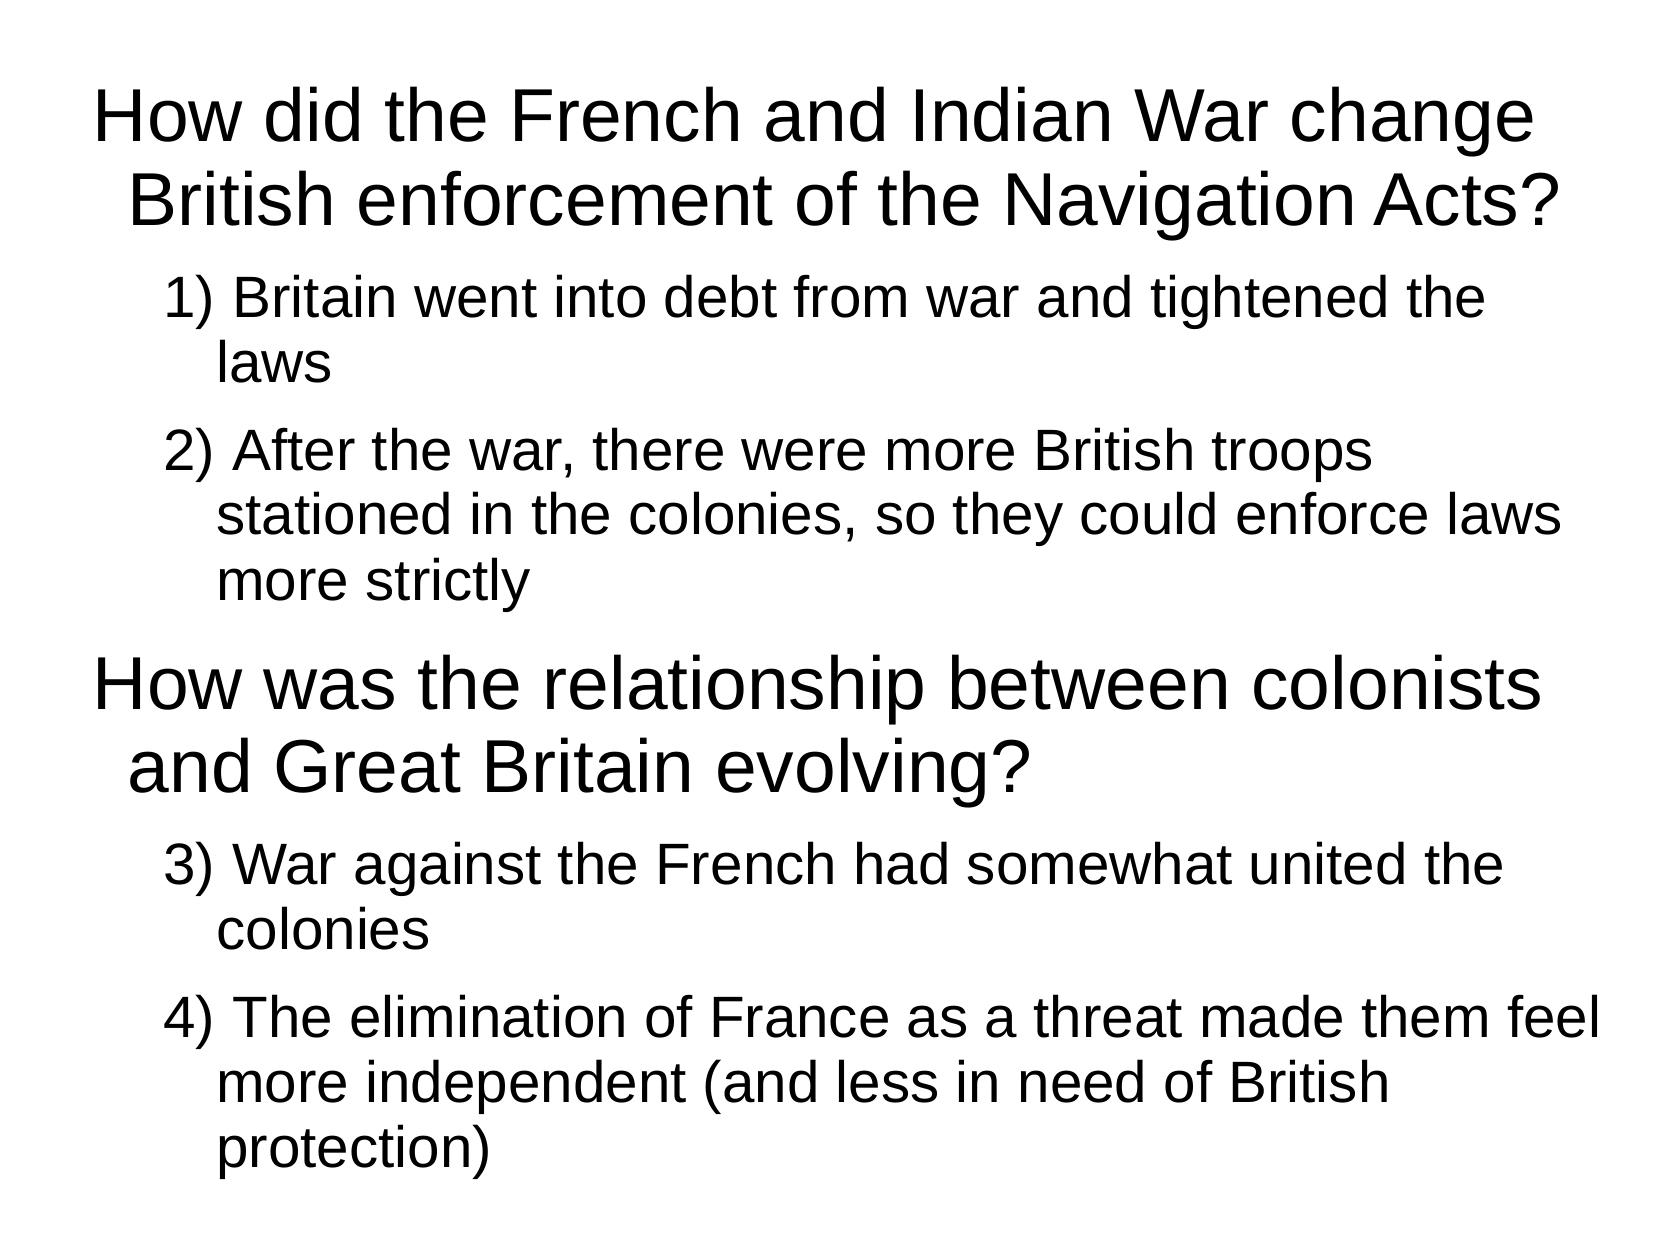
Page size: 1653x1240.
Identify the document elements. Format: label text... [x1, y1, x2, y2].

list How did the French and Indian War change British enforcement of the Navigation Acts? Britain went into debt from war and tightened the laws After the war, there were more British troops stationed in the colonies, so they could enforce laws more strictly How was the relationship between colonists and Great Britain evolving? War against the French had somewhat united the colonies The elimination of France as a threat made them feel more independent (and less in need of British protection) [74, 74, 1613, 1196]
